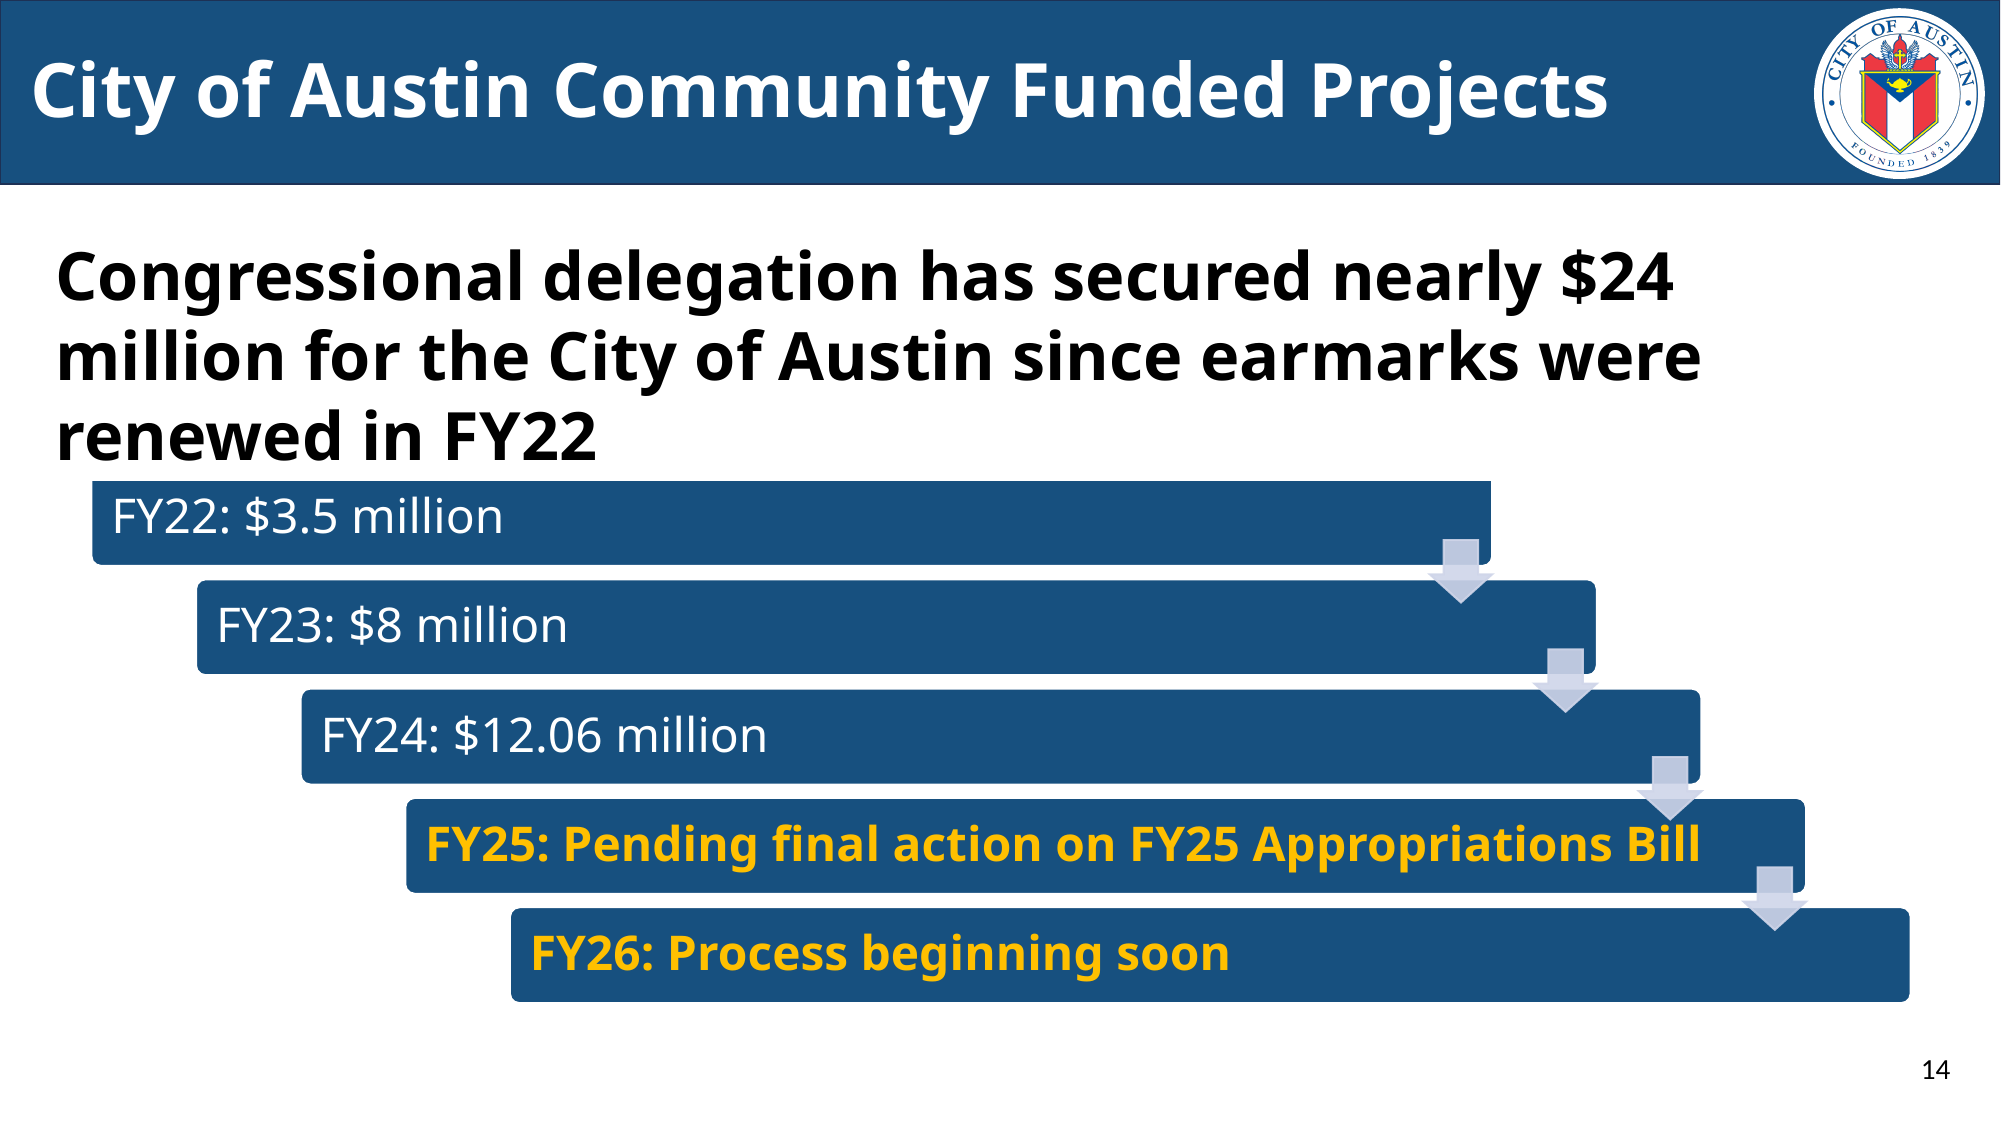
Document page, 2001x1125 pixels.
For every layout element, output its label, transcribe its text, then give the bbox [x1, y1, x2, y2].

picture [1822, 16, 1978, 172]
slide_number 13 [1515, 1042, 1966, 1103]
text_box Congressional delegation has secured nearly $24 million for the City of Austin since earmarks were renewed in FY22 [40, 226, 1893, 481]
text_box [91, 469, 1911, 1004]
title City of Austin Community Funded Projects [15, 8, 1741, 178]
